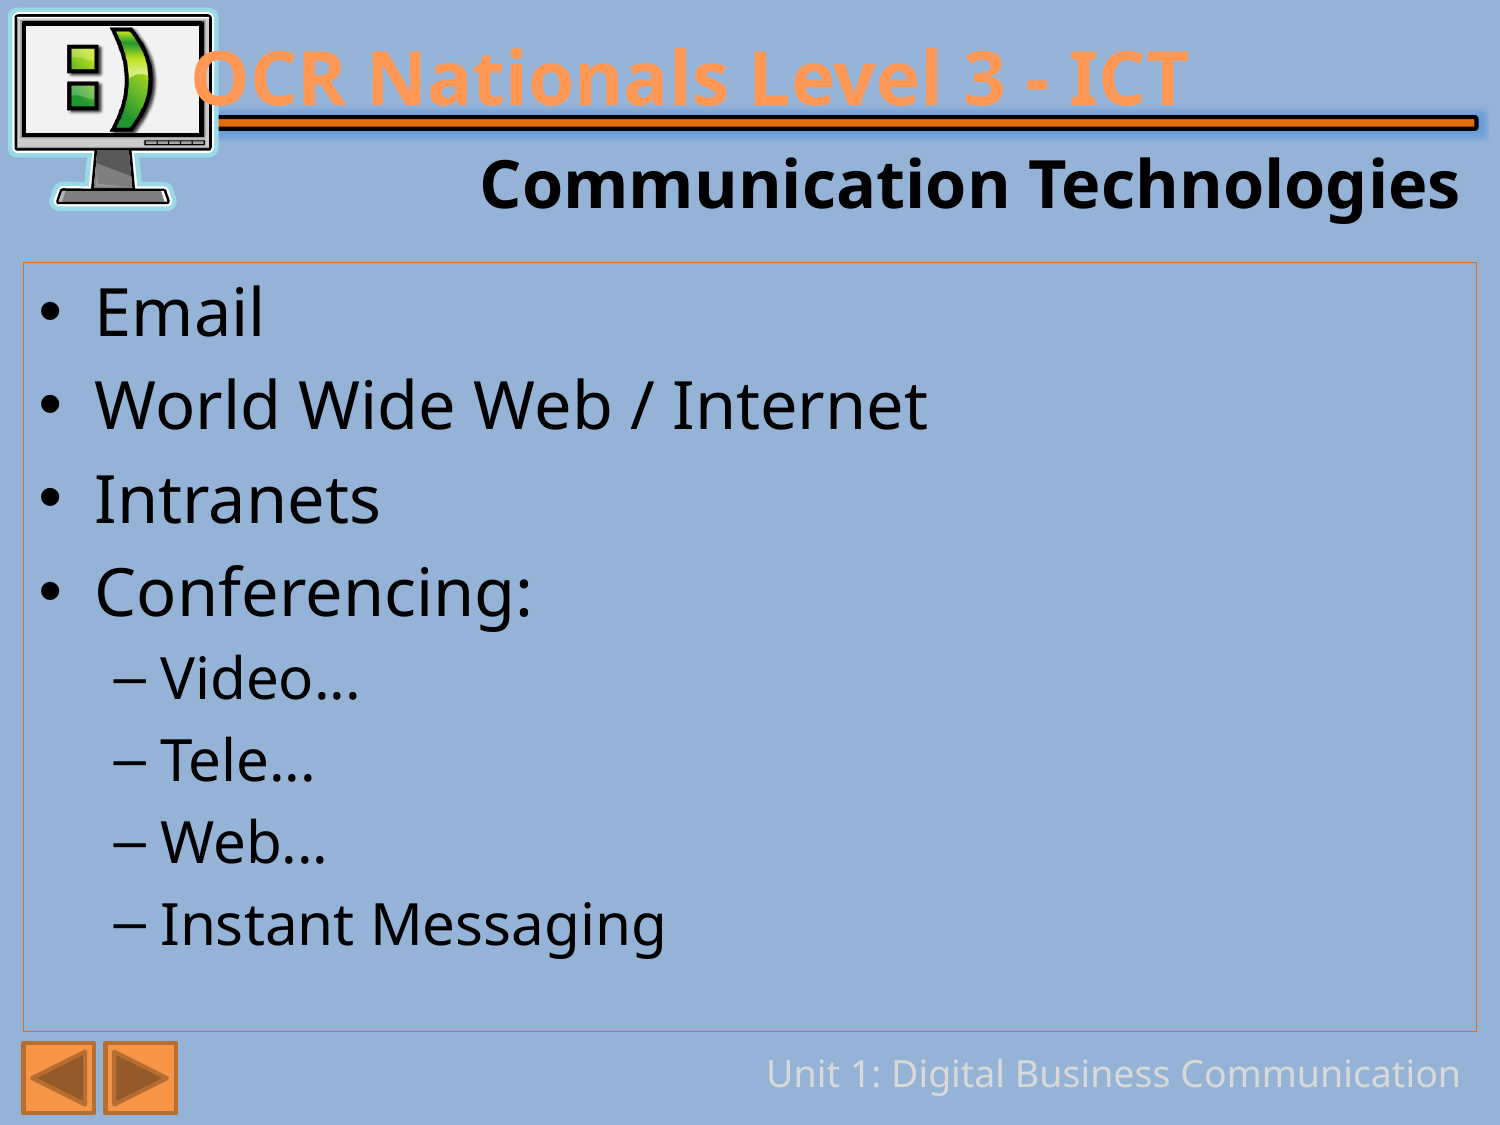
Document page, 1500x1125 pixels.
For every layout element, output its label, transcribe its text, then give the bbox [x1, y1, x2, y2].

title Communication Technologies [187, 117, 1477, 247]
picture [48, 21, 172, 139]
list Email World Wide Web / Internet Intranets Conferencing: Video... Tele... Web... Instant Messaging [23, 262, 1477, 1032]
